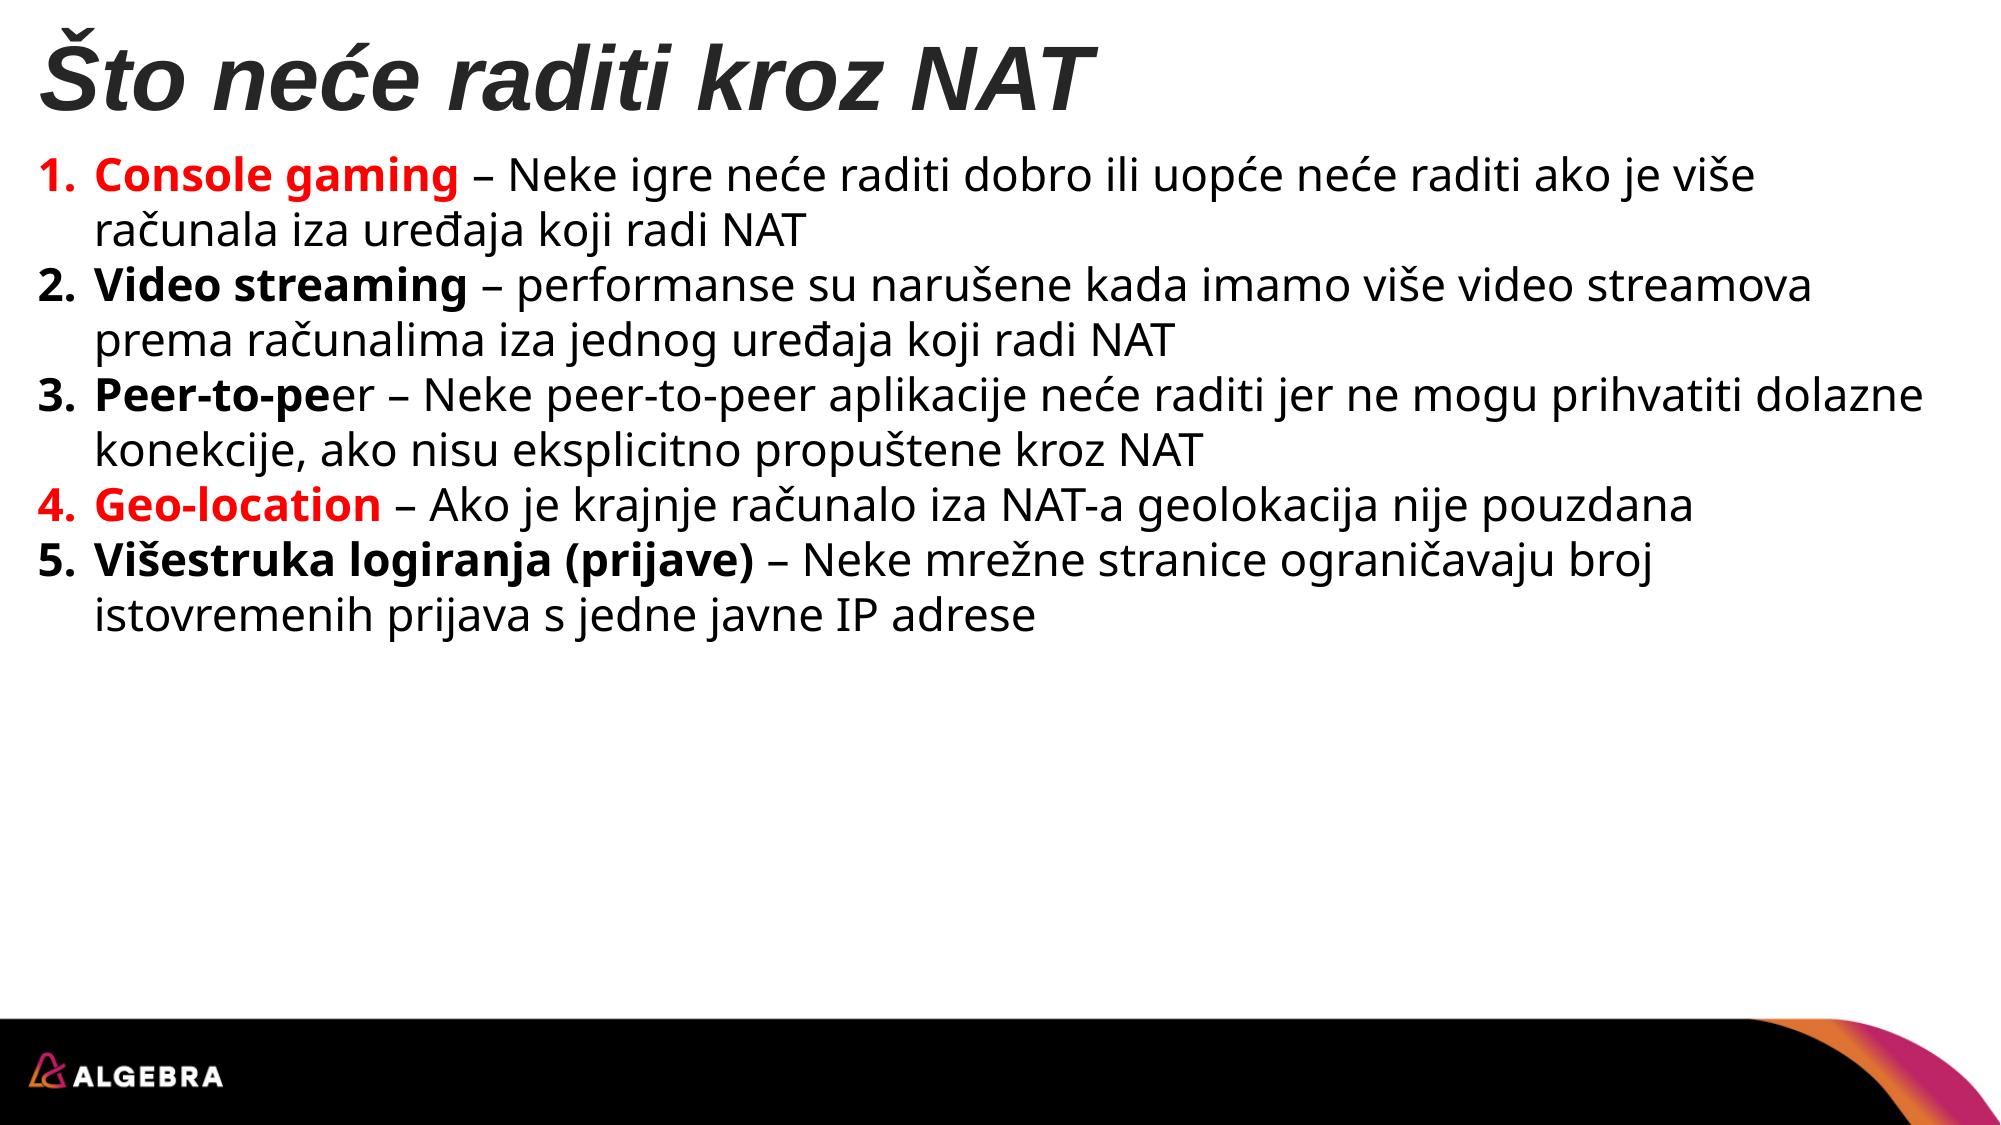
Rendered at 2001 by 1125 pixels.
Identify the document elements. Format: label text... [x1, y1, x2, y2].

text_box Console gaming – Neke igre neće raditi dobro ili uopće neće raditi ako je više računala iza uređaja koji radi NAT Video streaming – performanse su narušene kada imamo više video streamova prema računalima iza jednog uređaja koji radi NAT Peer-to-peer – Neke peer-to-peer aplikacije neće raditi jer ne mogu prihvatiti dolazne konekcije, ako nisu eksplicitno propuštene kroz NAT Geo-location – Ako je krajnje računalo iza NAT-a geolokacija nije pouzdana Višestruka logiranja (prijave) – Neke mrežne stranice ograničavaju broj istovremenih prijava s jedne javne IP adrese [22, 138, 1955, 648]
picture [0, 0, 2001, 1125]
title Što neće raditi kroz NAT [39, 23, 1813, 138]
